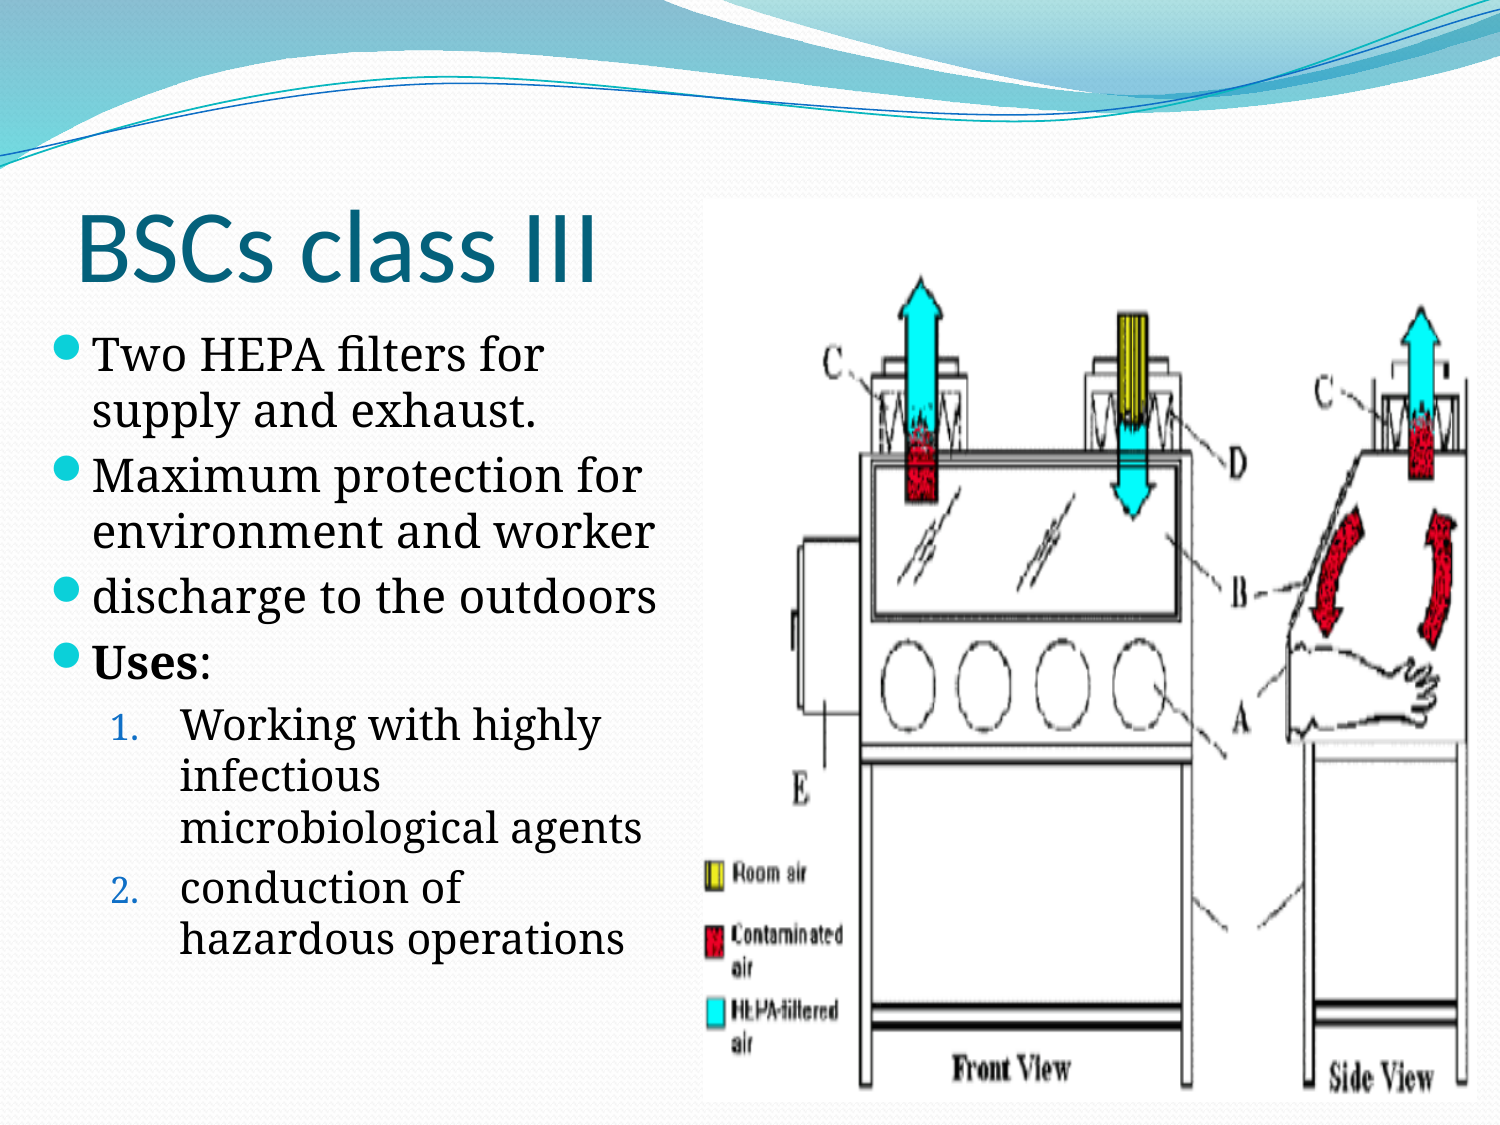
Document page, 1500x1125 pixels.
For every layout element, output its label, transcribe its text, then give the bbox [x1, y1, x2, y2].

picture [702, 198, 1477, 1102]
title BSCs class III [75, 115, 1425, 303]
list Two HEPA filters for supply and exhaust. Maximum protection for environment and worker discharge to the outdoors Uses: Working with highly infectious microbiological agents conduction of hazardous operations [35, 317, 680, 1079]
